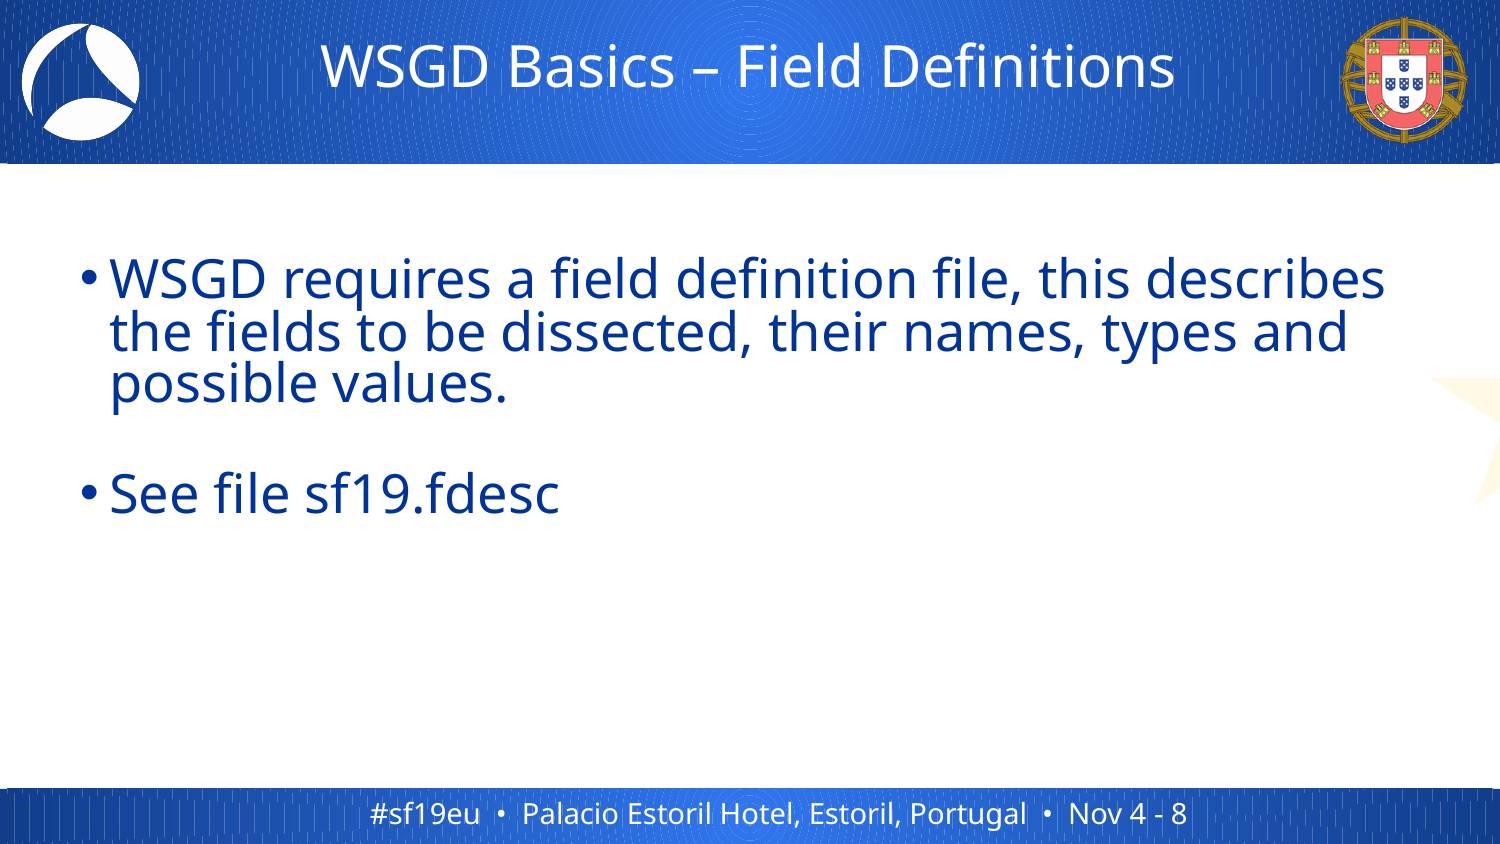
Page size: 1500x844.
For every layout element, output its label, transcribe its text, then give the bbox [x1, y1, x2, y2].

picture [21, 23, 140, 141]
list WSGD requires a field definition file, this describes the fields to be dissected, their names, types and possible values. See file sf19.fdesc [64, 173, 1436, 788]
picture [1327, 16, 1481, 144]
list WSGD Basics – Field Definitions [147, 0, 1341, 139]
